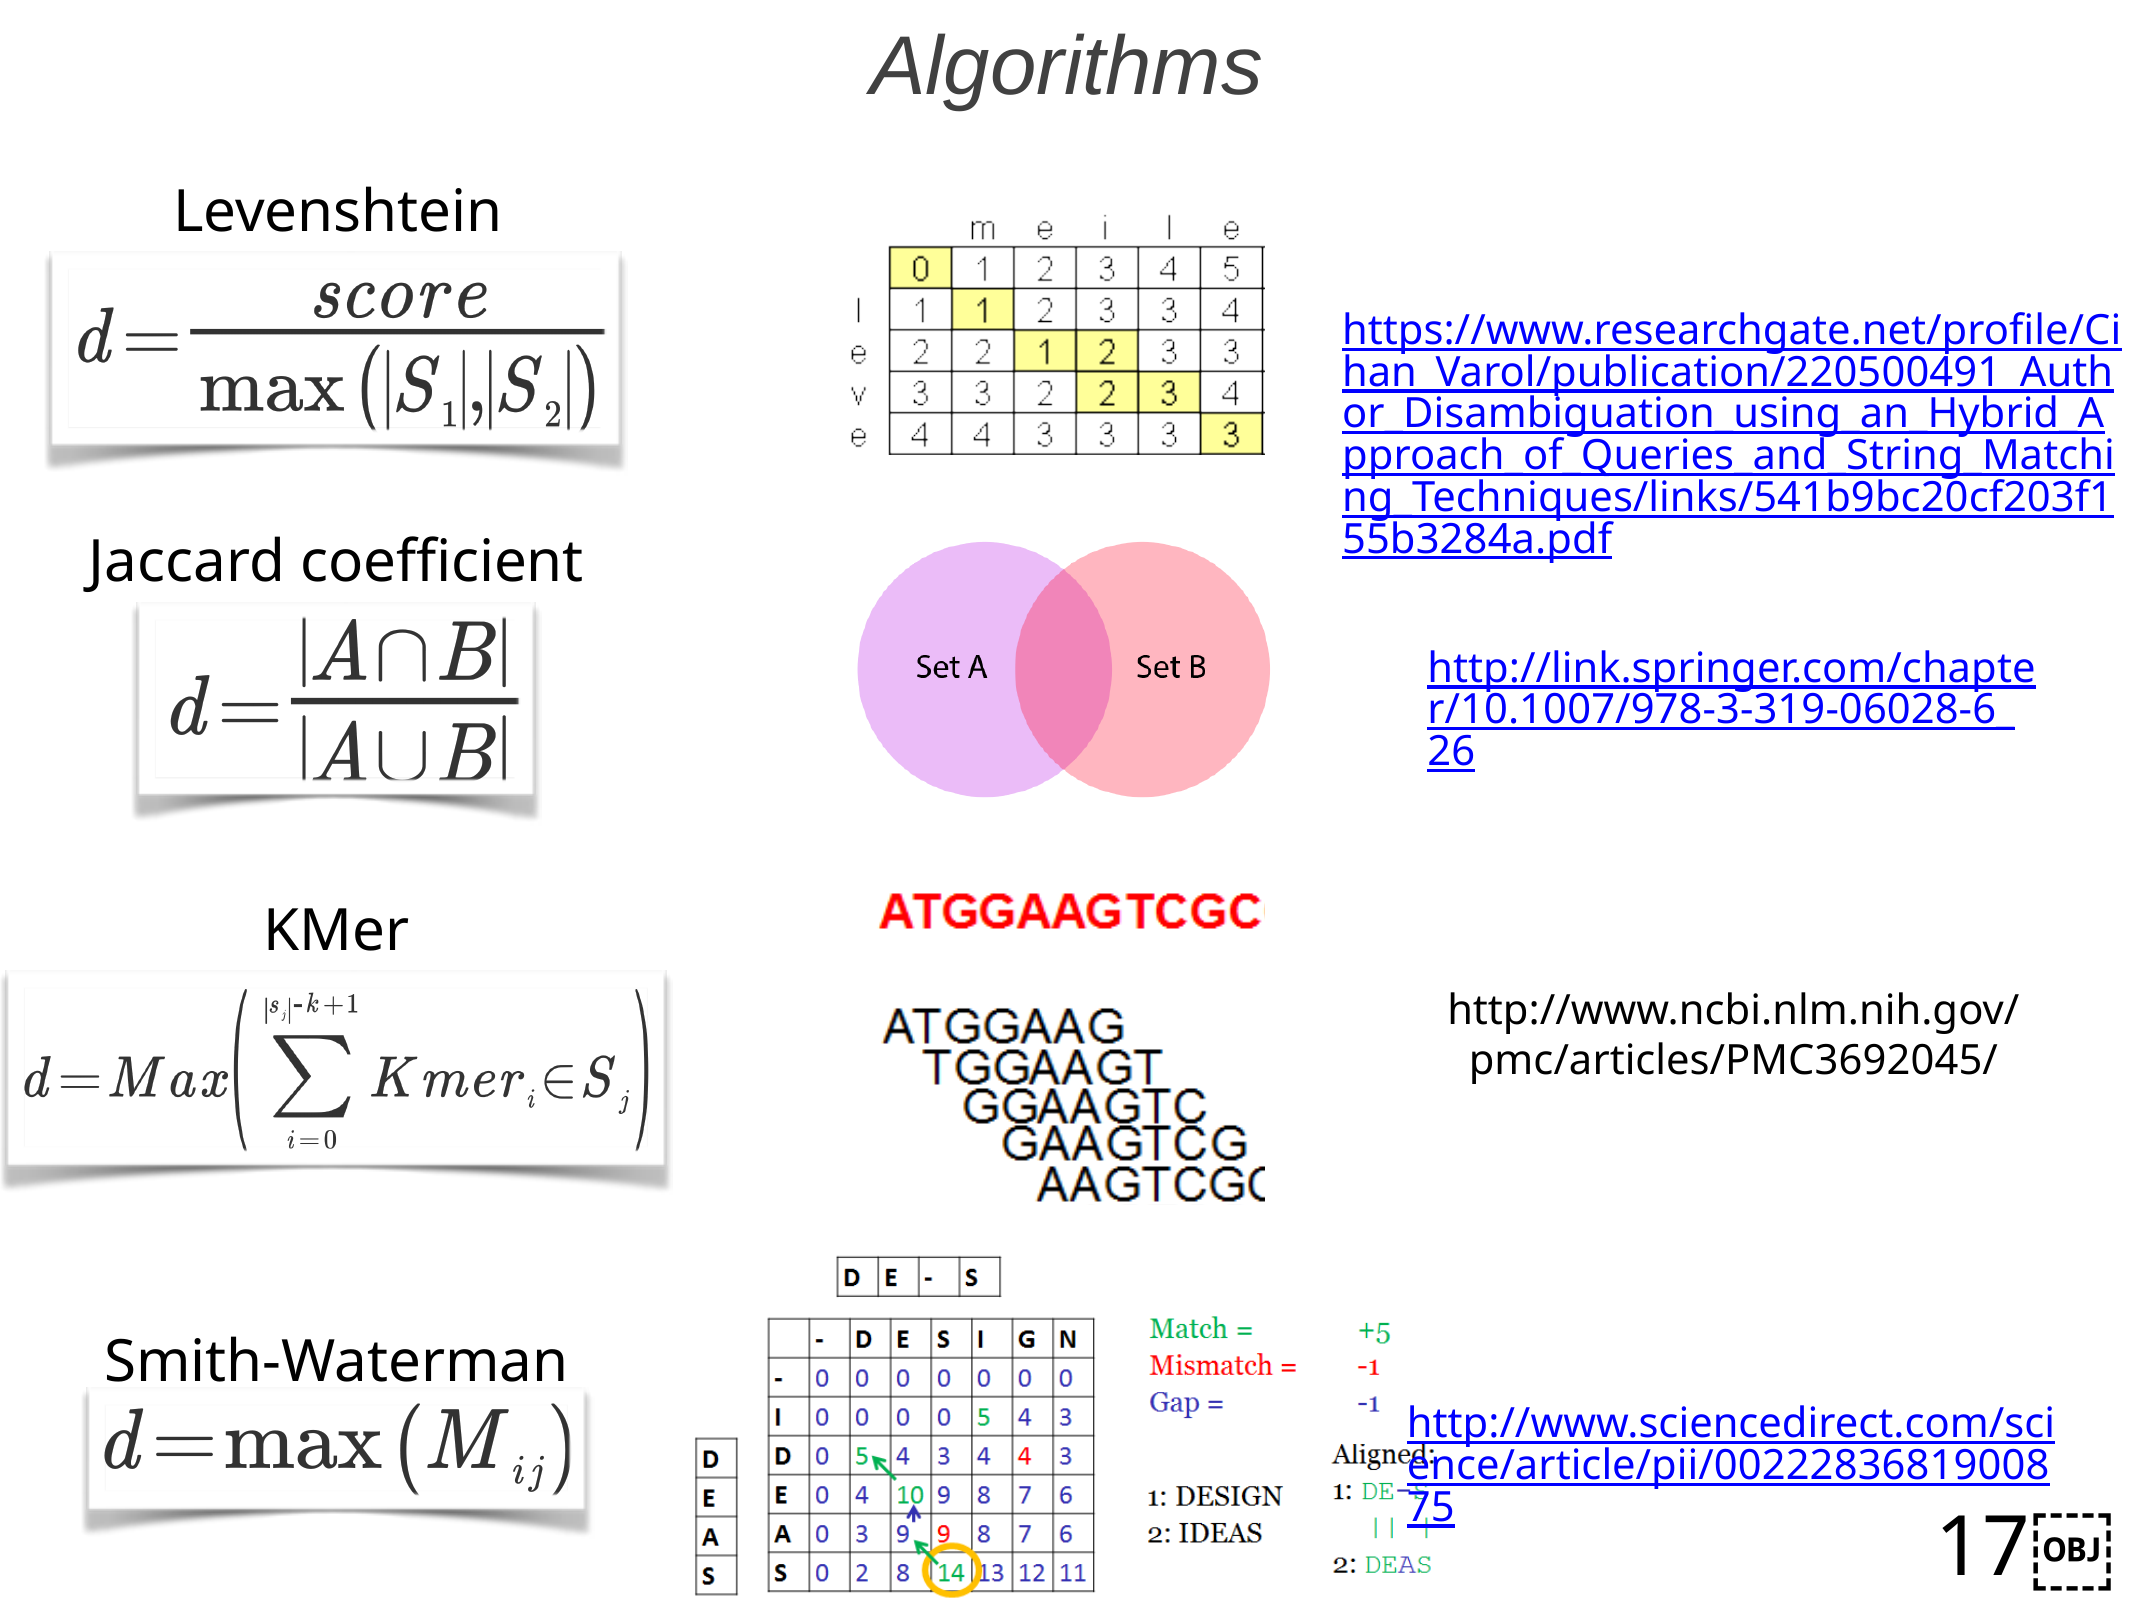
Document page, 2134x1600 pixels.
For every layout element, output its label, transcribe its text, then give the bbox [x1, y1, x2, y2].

text_box http://www.sciencedirect.com/science/article/pii/0022283681900875 [1454, 1387, 2069, 1462]
text_box KMer [255, 883, 418, 963]
picture [693, 1249, 1447, 1600]
text_box Smith-Waterman [96, 1314, 577, 1380]
text_box http://www.ncbi.nlm.nih.gov/pmc/articles/PMC3692045/ [1382, 974, 2085, 1092]
picture [874, 882, 1266, 1205]
text_box Jaccard coefficient [80, 515, 593, 602]
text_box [0, 970, 674, 1196]
text_box http://link.springer.com/chapter/10.1007/978-3-319-06028-6_26 [1419, 632, 2048, 706]
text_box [131, 601, 542, 826]
text_box 17￼ [1914, 1483, 2134, 1600]
picture [827, 207, 1266, 455]
text_box Levenshtein [164, 164, 511, 244]
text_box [44, 251, 629, 476]
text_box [80, 1387, 595, 1540]
picture [850, 521, 1290, 817]
text_box https://www.researchgate.net/profile/Cihan_Varol/publication/220500491_Author_Disambiguation_using_an_Hybrid_Approach_of_Queries_and_String_Matching_Techniques/links/541b9bc20cf203f155b3284a.pdf [1333, 294, 2134, 369]
text_box Algorithms [861, 2, 1272, 120]
